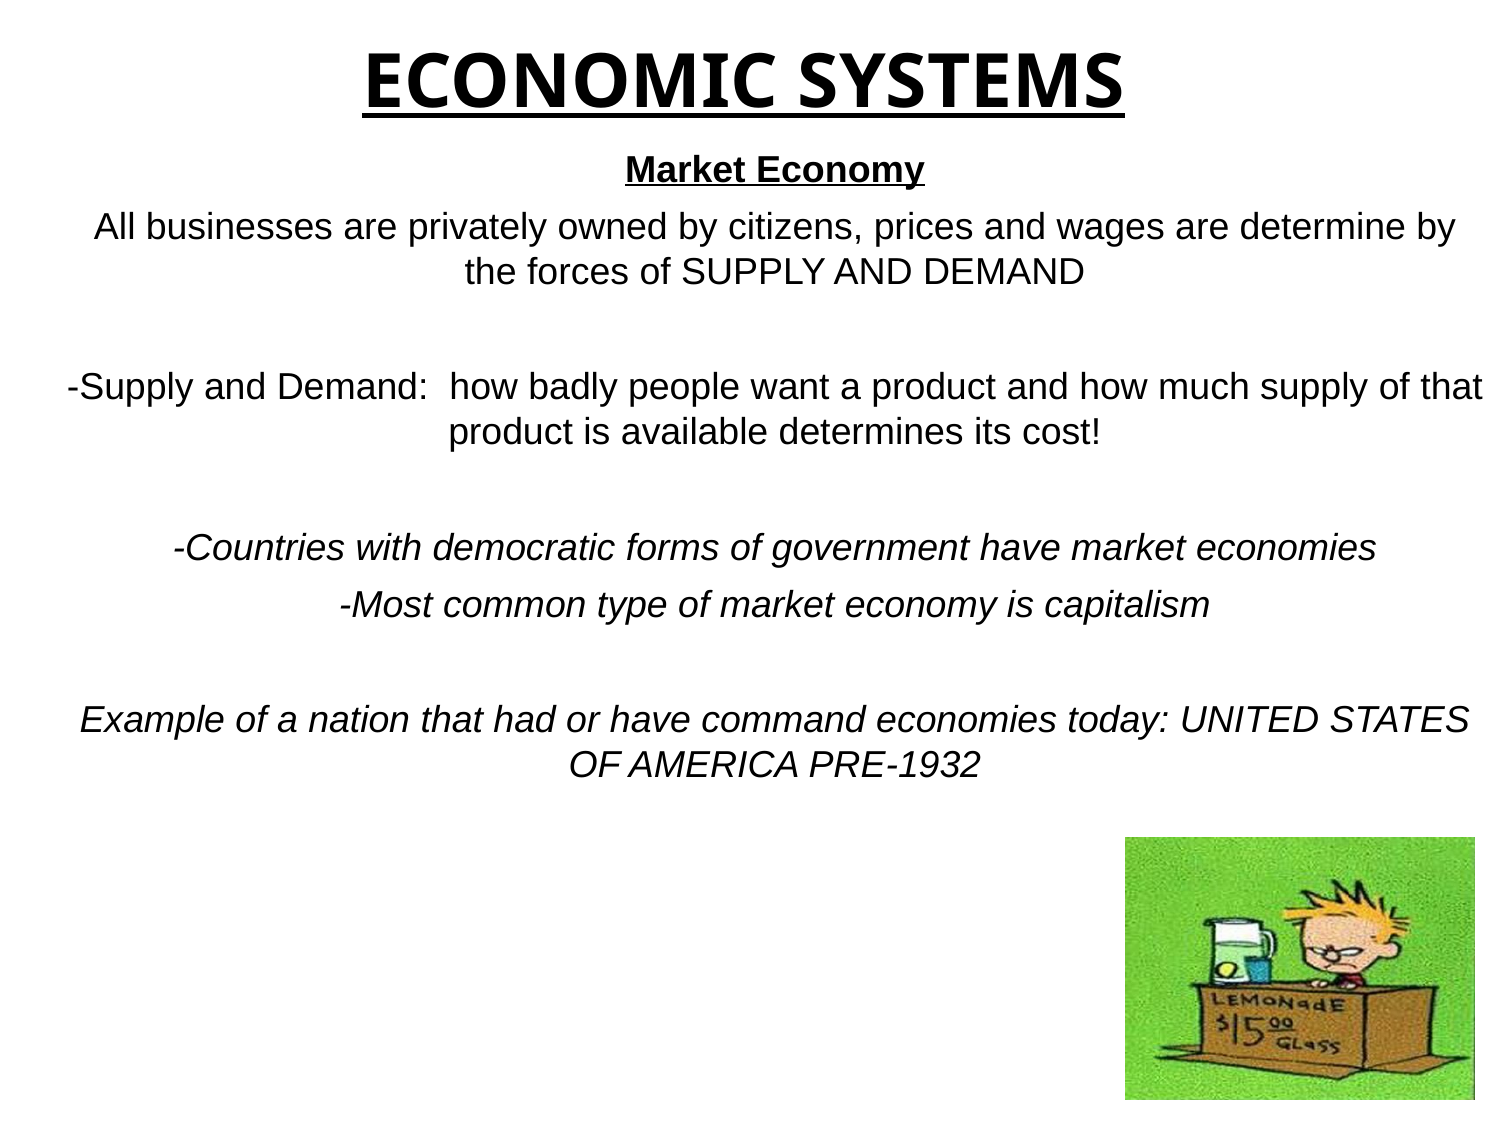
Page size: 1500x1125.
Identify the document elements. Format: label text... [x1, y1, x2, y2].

text_box ECONOMIC SYSTEMS [74, 24, 1413, 130]
picture [1124, 837, 1476, 1101]
text_box Market Economy All businesses are privately owned by citizens, prices and wages are determine by the forces of SUPPLY AND DEMAND -Supply and Demand: how badly people want a product and how much supply of that product is available determines its cost! -Countries with democratic forms of government have market economies -Most common type of market economy is capitalism Example of a nation that had or have command economies today: UNITED STATES OF AMERICA PRE-1932 [50, 137, 1500, 793]
